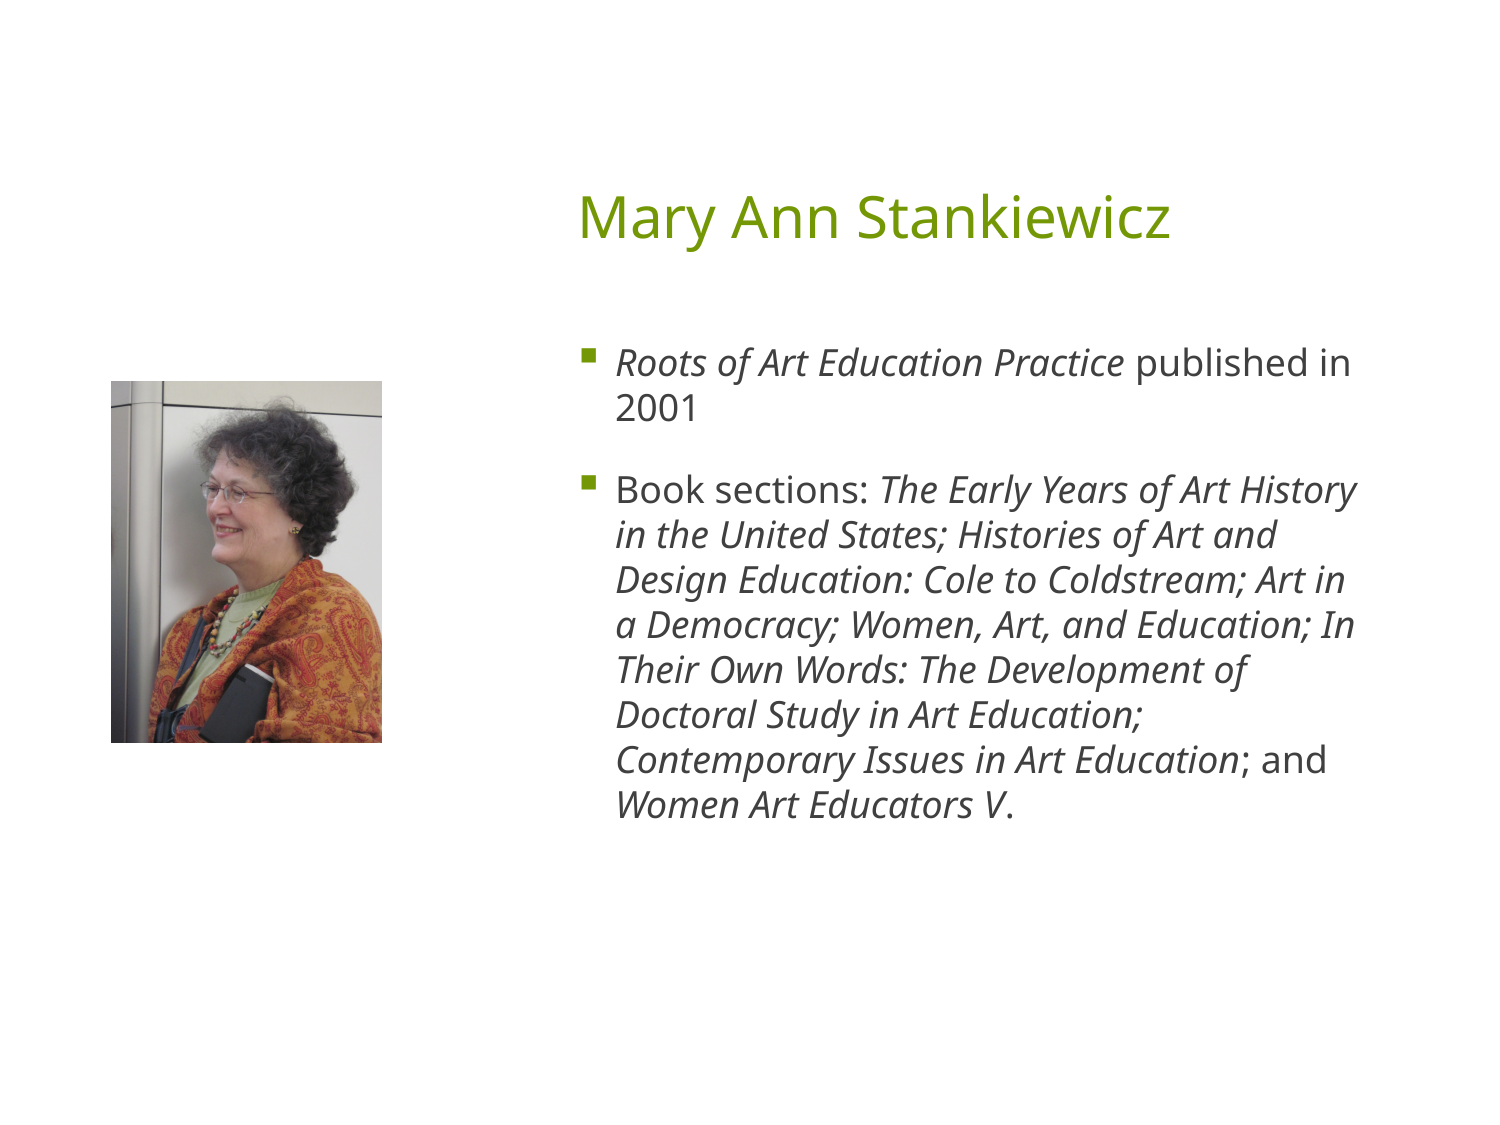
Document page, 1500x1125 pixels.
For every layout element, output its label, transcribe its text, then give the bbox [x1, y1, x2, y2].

picture [110, 381, 383, 744]
title Mary Ann Stankiewicz [562, 112, 1375, 258]
list Roots of Art Education Practice published in 2001 Book sections: The Early Years of Art History in the United States; Histories of Art and Design Education: Cole to Coldstream; Art in a Democracy; Women, Art, and Education; In Their Own Words: The Development of Doctoral Study in Art Education; Contemporary Issues in Art Education; and Women Art Educators V. [562, 331, 1374, 1005]
